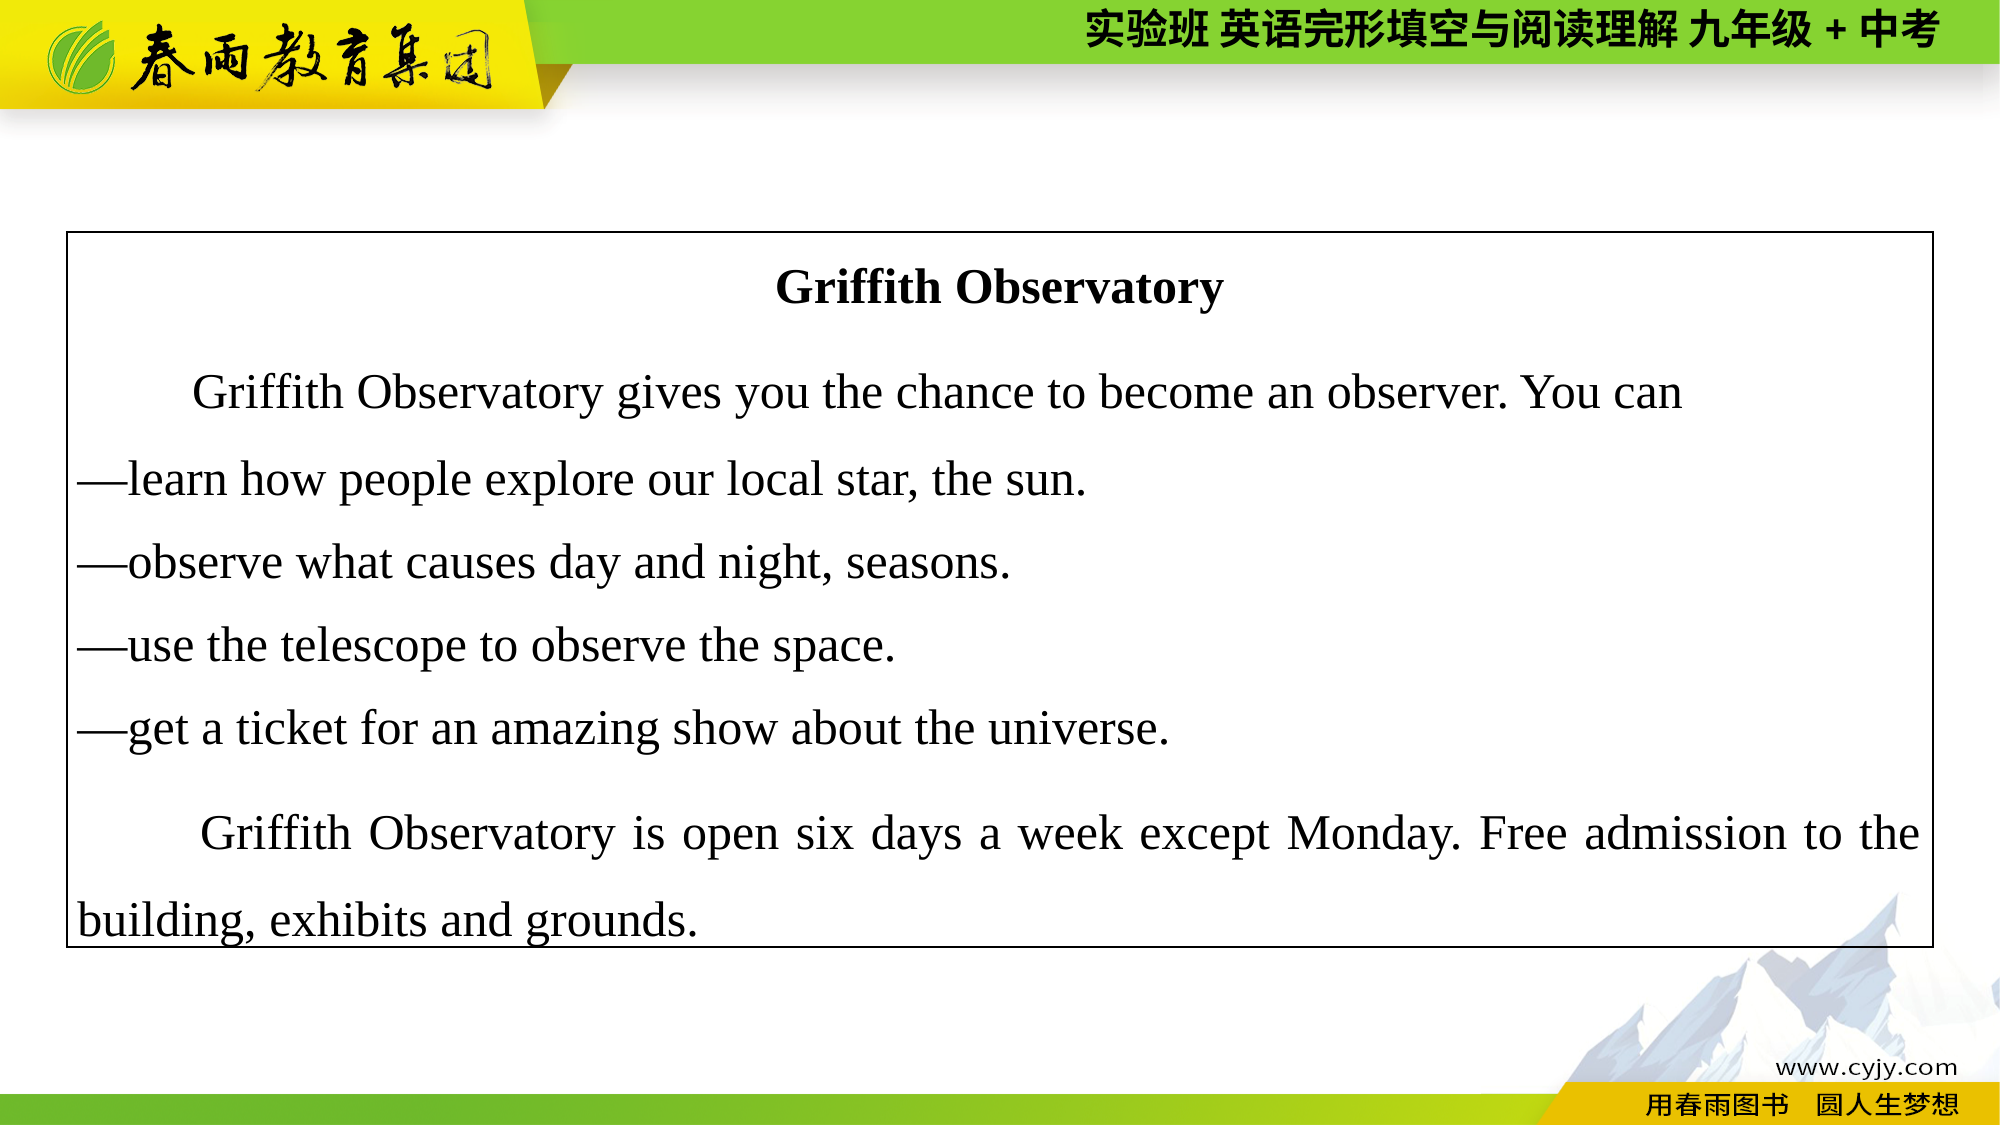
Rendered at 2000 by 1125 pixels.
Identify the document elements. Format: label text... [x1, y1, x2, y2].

table_header Griffith Observatory Griffith Observatory gives you the chance to become an observer. You can —learn how people explore our local star, the sun. —observe what causes day and night, seasons. —use the telescope to observe the space. —get a ticket for an amazing show about the universe. Griffith Observatory is open six days a week except Monday. Free admission to the building, exhibits and grounds. [68, 233, 1932, 946]
picture [0, 0, 2000, 1125]
